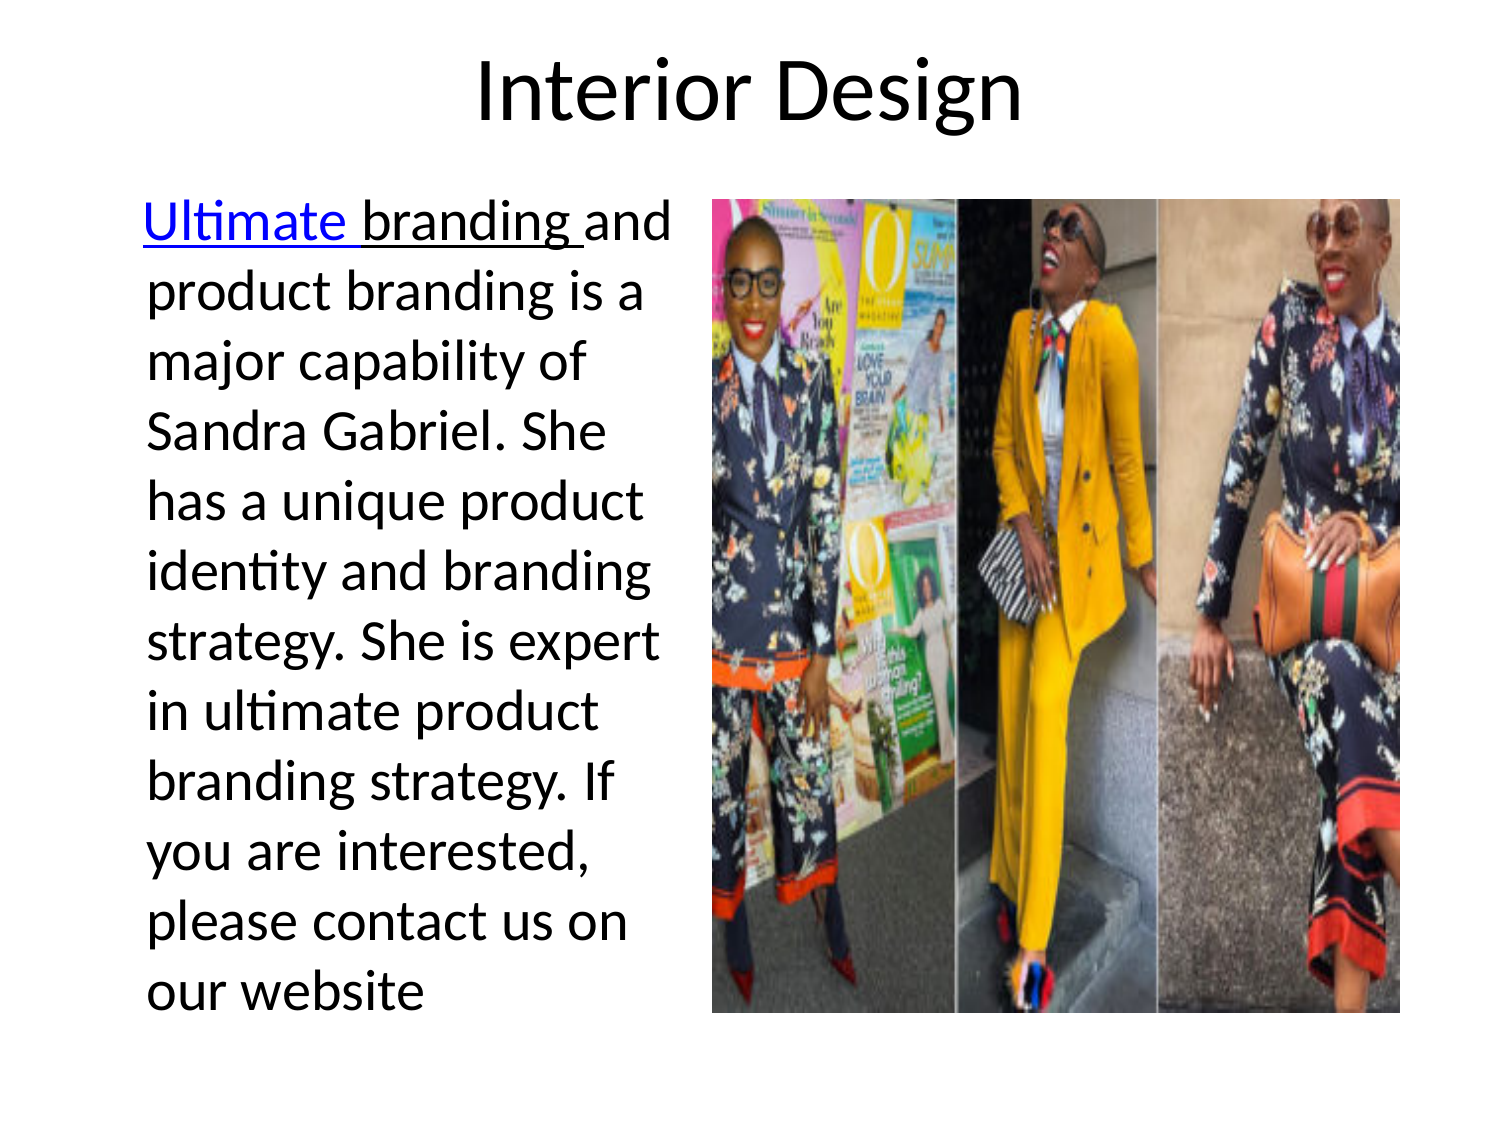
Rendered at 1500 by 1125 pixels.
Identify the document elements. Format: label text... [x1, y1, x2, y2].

title Interior Design [75, 45, 1425, 233]
picture [712, 199, 1401, 1013]
list Ultimate branding and product branding is a major capability of Sandra Gabriel. She has a unique product identity and branding strategy. She is expert in ultimate product branding strategy. If you are interested, please contact us on our website [75, 174, 713, 1025]
